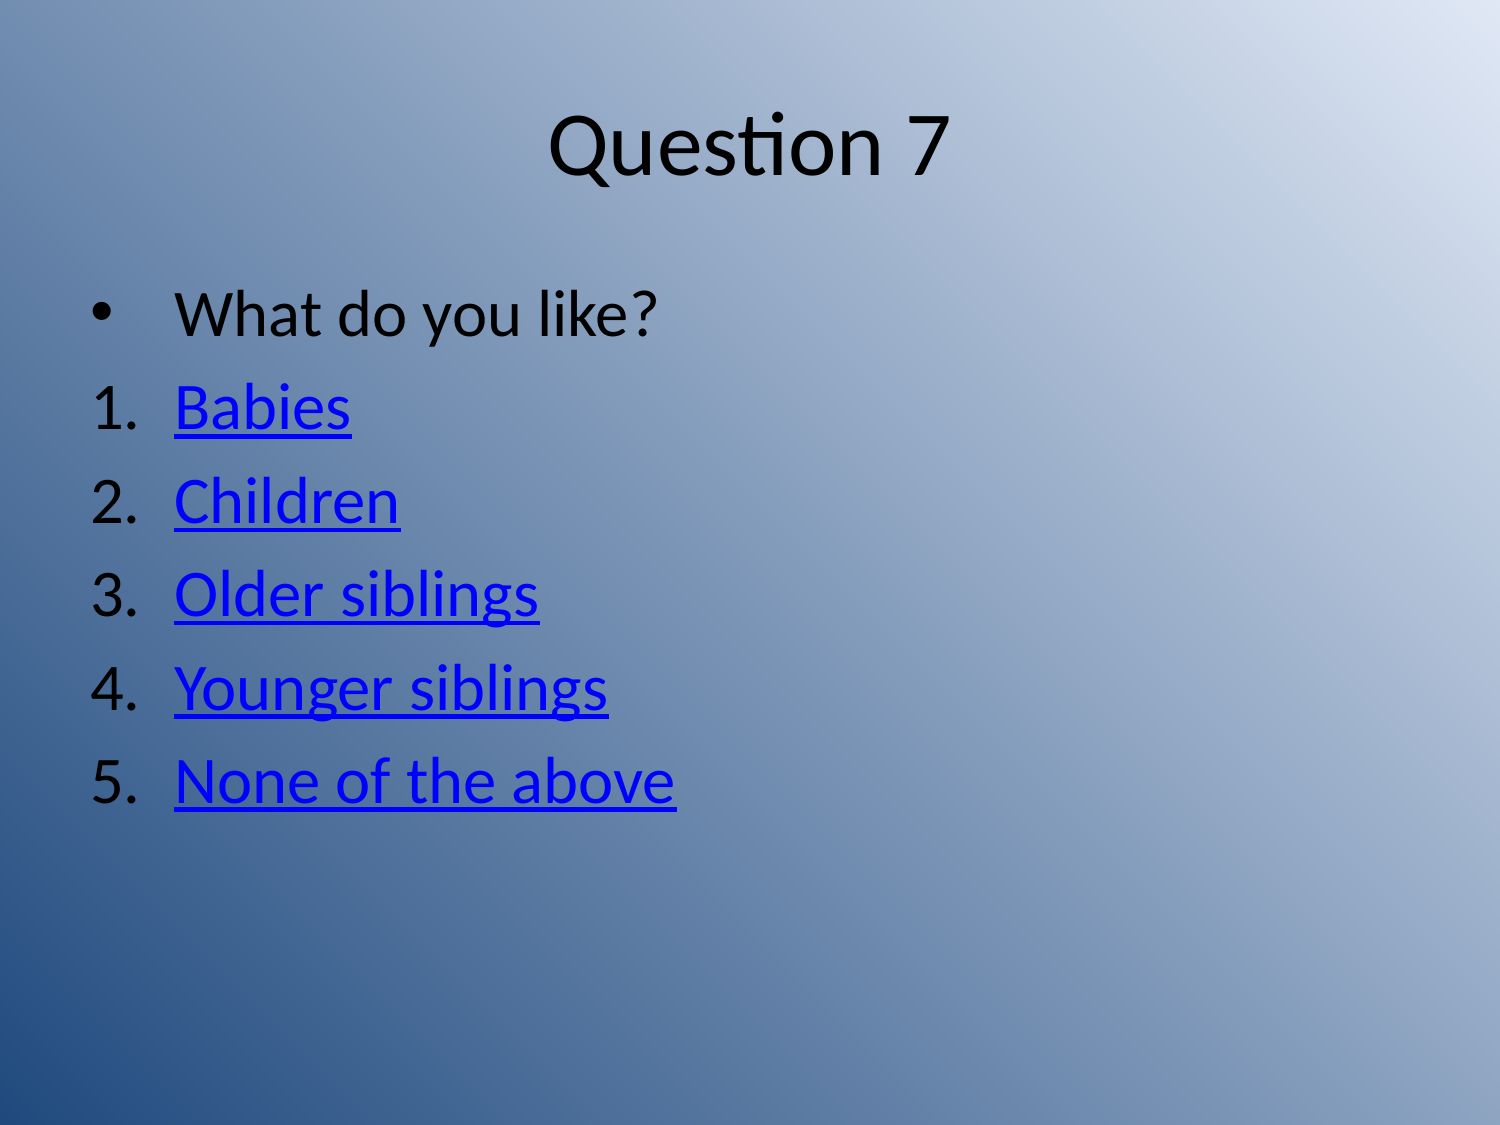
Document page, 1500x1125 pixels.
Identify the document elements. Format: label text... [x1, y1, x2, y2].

list What do you like? Babies Children Older siblings Younger siblings None of the above [75, 262, 1425, 1005]
title Question 7 [75, 45, 1425, 233]
